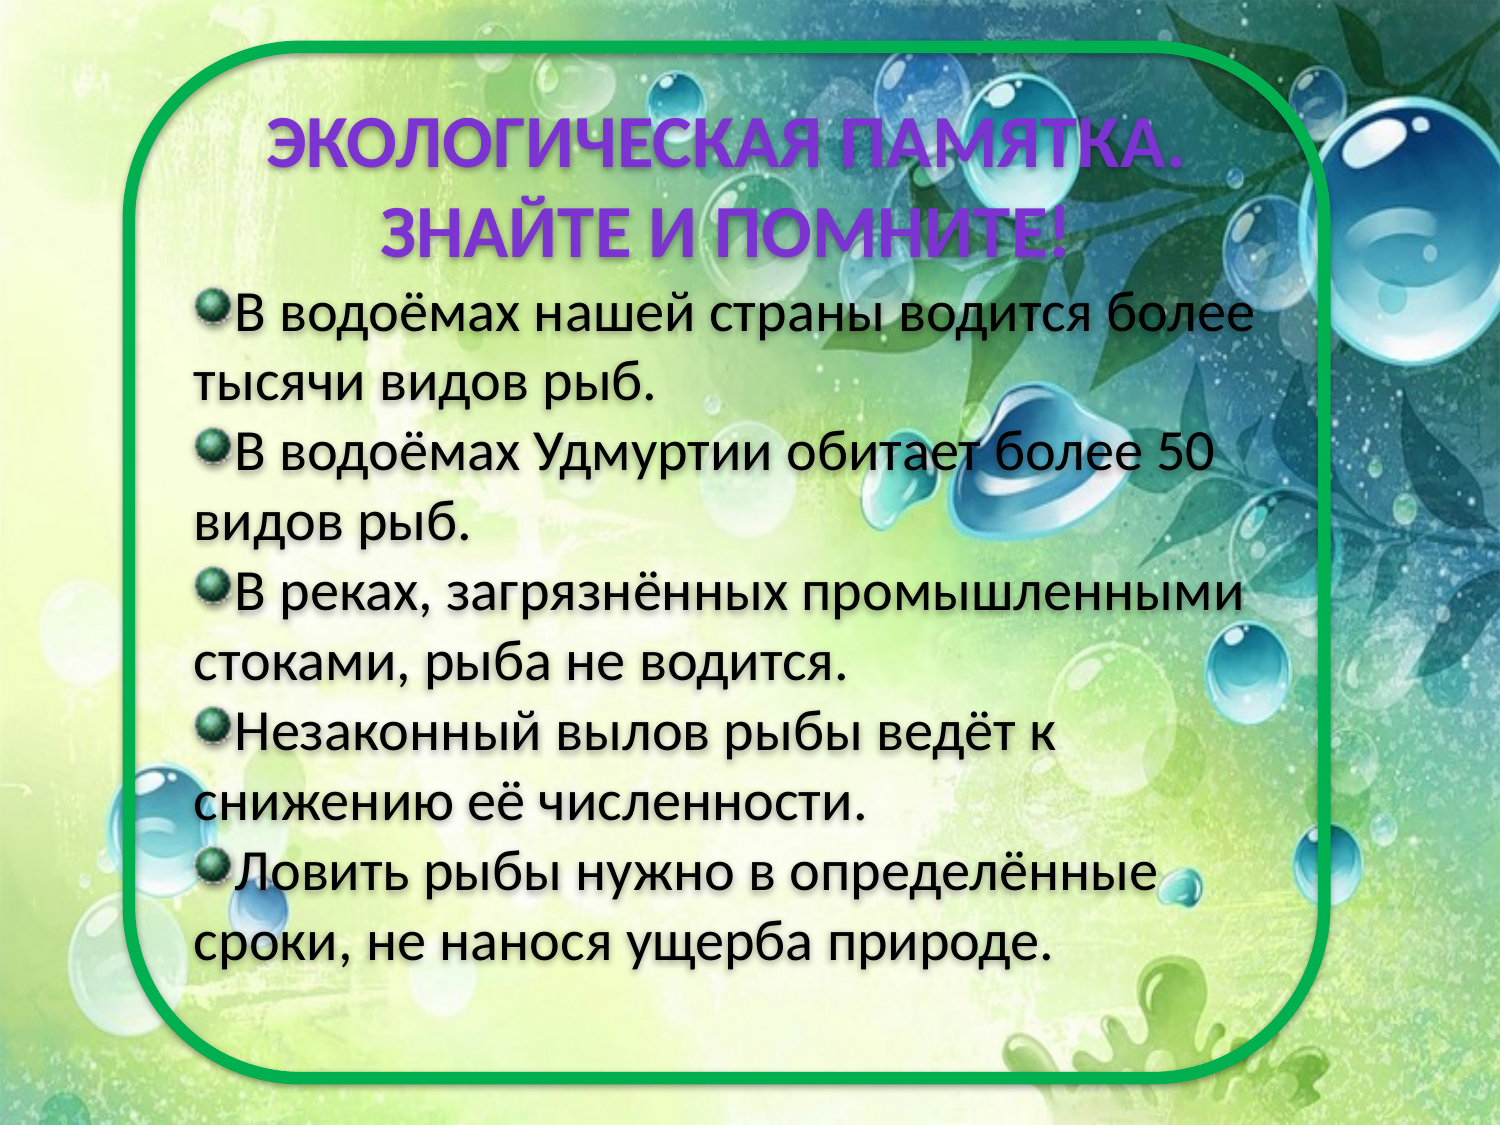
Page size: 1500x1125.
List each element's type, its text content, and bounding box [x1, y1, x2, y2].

text_box Экологическая памятка. Знайте и помните! В водоёмах нашей страны водится более тысячи видов рыб. В водоёмах Удмуртии обитает более 50 видов рыб. В реках, загрязнённых промышленными стоками, рыба не водится. Незаконный вылов рыбы ведёт к снижению её численности. Ловить рыбы нужно в определённые сроки, не нанося ущерба природе. [128, 46, 1326, 1079]
picture [0, 0, 1500, 1125]
